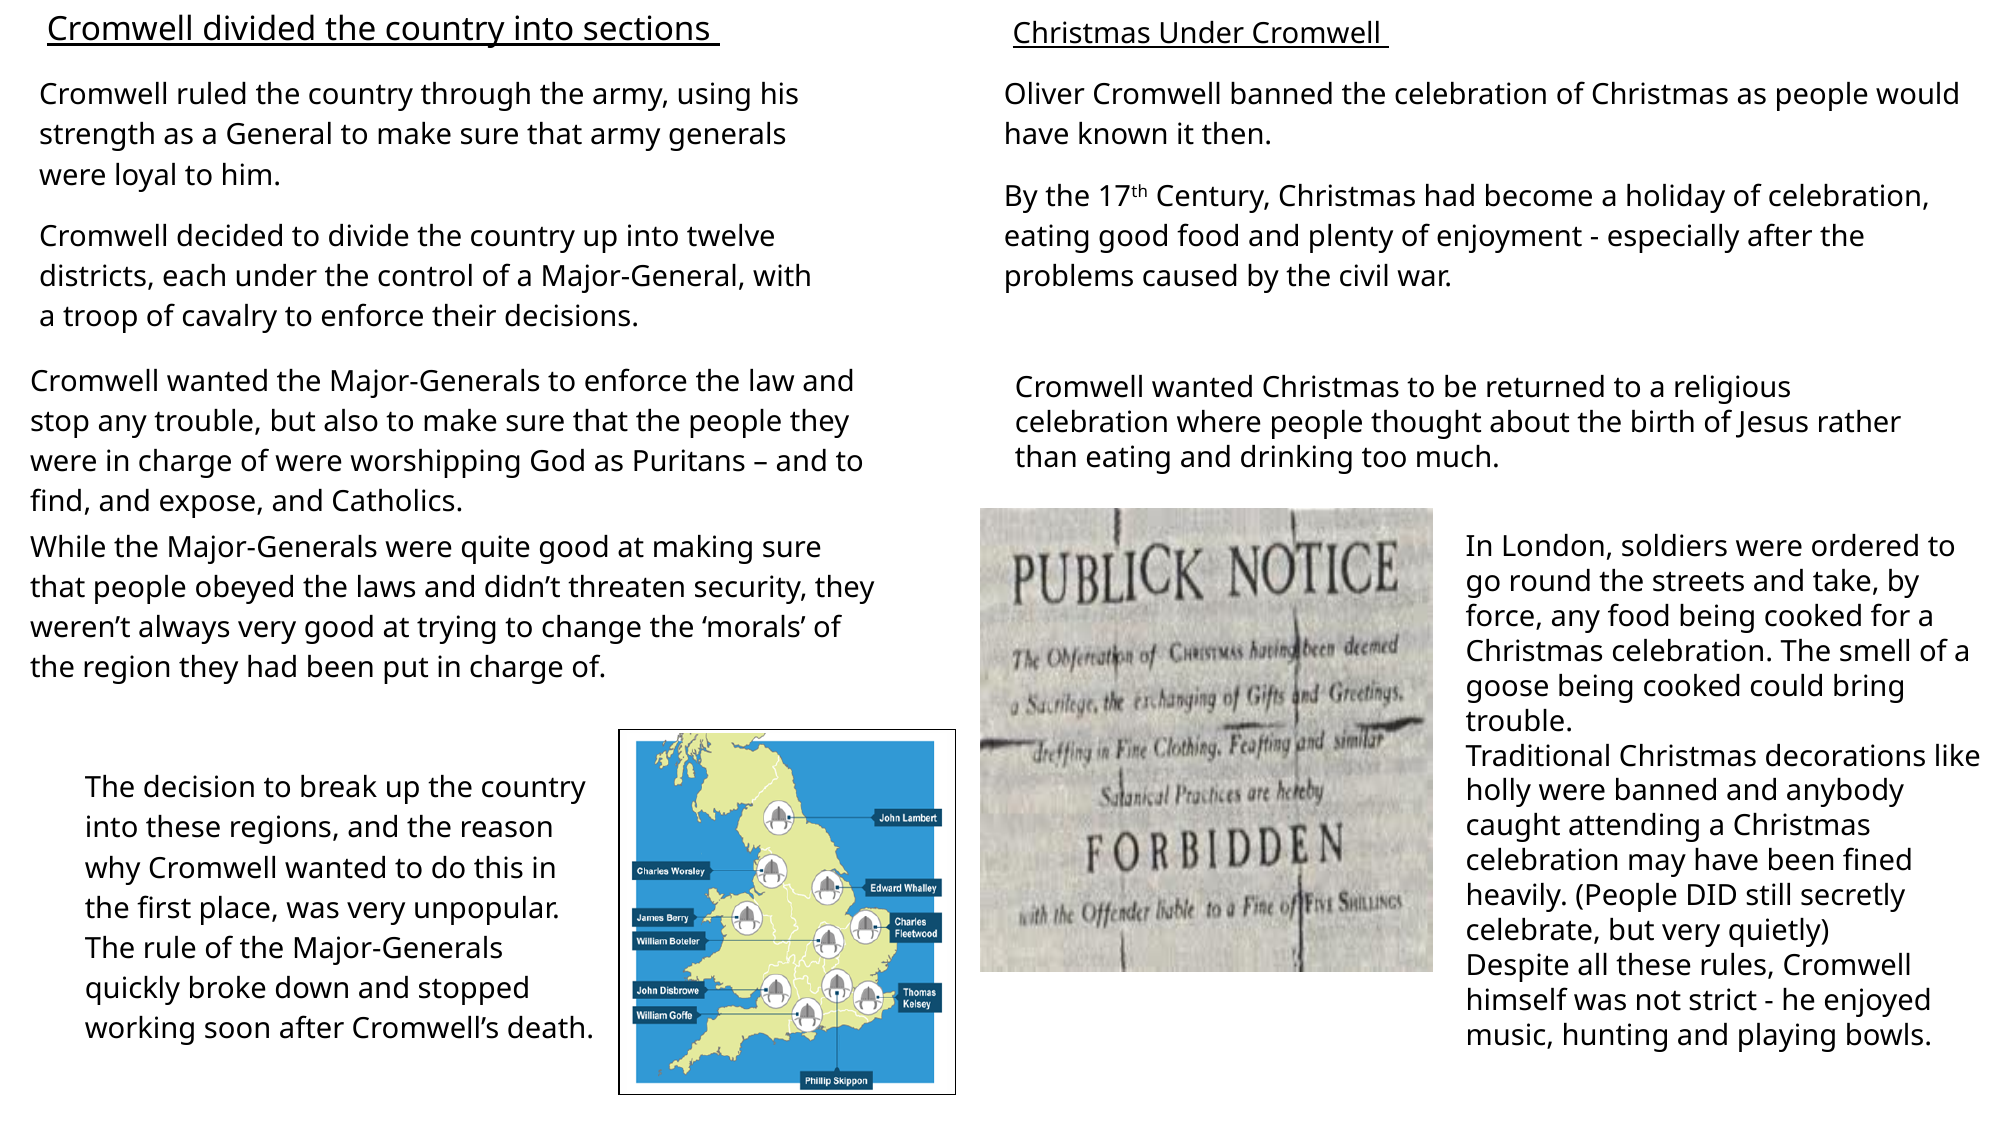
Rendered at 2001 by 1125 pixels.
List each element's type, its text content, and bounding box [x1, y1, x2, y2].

text_box While the Major-Generals were quite good at making sure that people obeyed the laws and didn’t threaten security, they weren’t always very good at trying to change the ‘morals’ of the region they had been put in charge of. [15, 515, 894, 692]
picture [619, 730, 955, 1094]
text_box Cromwell wanted Christmas to be returned to a religious celebration where people thought about the birth of Jesus rather than eating and drinking too much. [999, 360, 1963, 481]
text_box [0, 0, 2000, 75]
picture [980, 508, 1433, 972]
text_box Cromwell ruled the country through the army, using his strength as a General to make sure that army generals were loyal to him. Cromwell decided to divide the country up into twelve districts, each under the control of a Major-General, with a troop of cavalry to enforce their decisions. [24, 75, 831, 340]
text_box The decision to break up the country into these regions, and the reason why Cromwell wanted to do this in the first place, was very unpopular. The rule of the Major-Generals quickly broke down and stopped working soon after Cromwell’s death. [70, 756, 611, 1052]
text_box Oliver Cromwell banned the celebration of Christmas as people would have known it then. By the 17th Century, Christmas had become a holiday of celebration, eating good food and plenty of enjoyment - especially after the problems caused by the civil war. [989, 75, 1990, 300]
text_box Cromwell wanted the Major-Generals to enforce the law and stop any trouble, but also to make sure that the people they were in charge of were worshipping God as Puritans – and to find, and expose, and Catholics. [15, 349, 894, 515]
text_box In London, soldiers were ordered to go round the streets and take, by force, any food being cooked for a Christmas celebration. The smell of a goose being cooked could bring trouble. Traditional Christmas decorations like holly were banned and anybody caught attending a Christmas celebration may have been fined heavily. (People DID still secretly celebrate, but very quietly) Despite all these rules, Cromwell himself was not strict - he enjoyed music, hunting and playing bowls. [1450, 519, 2000, 1059]
